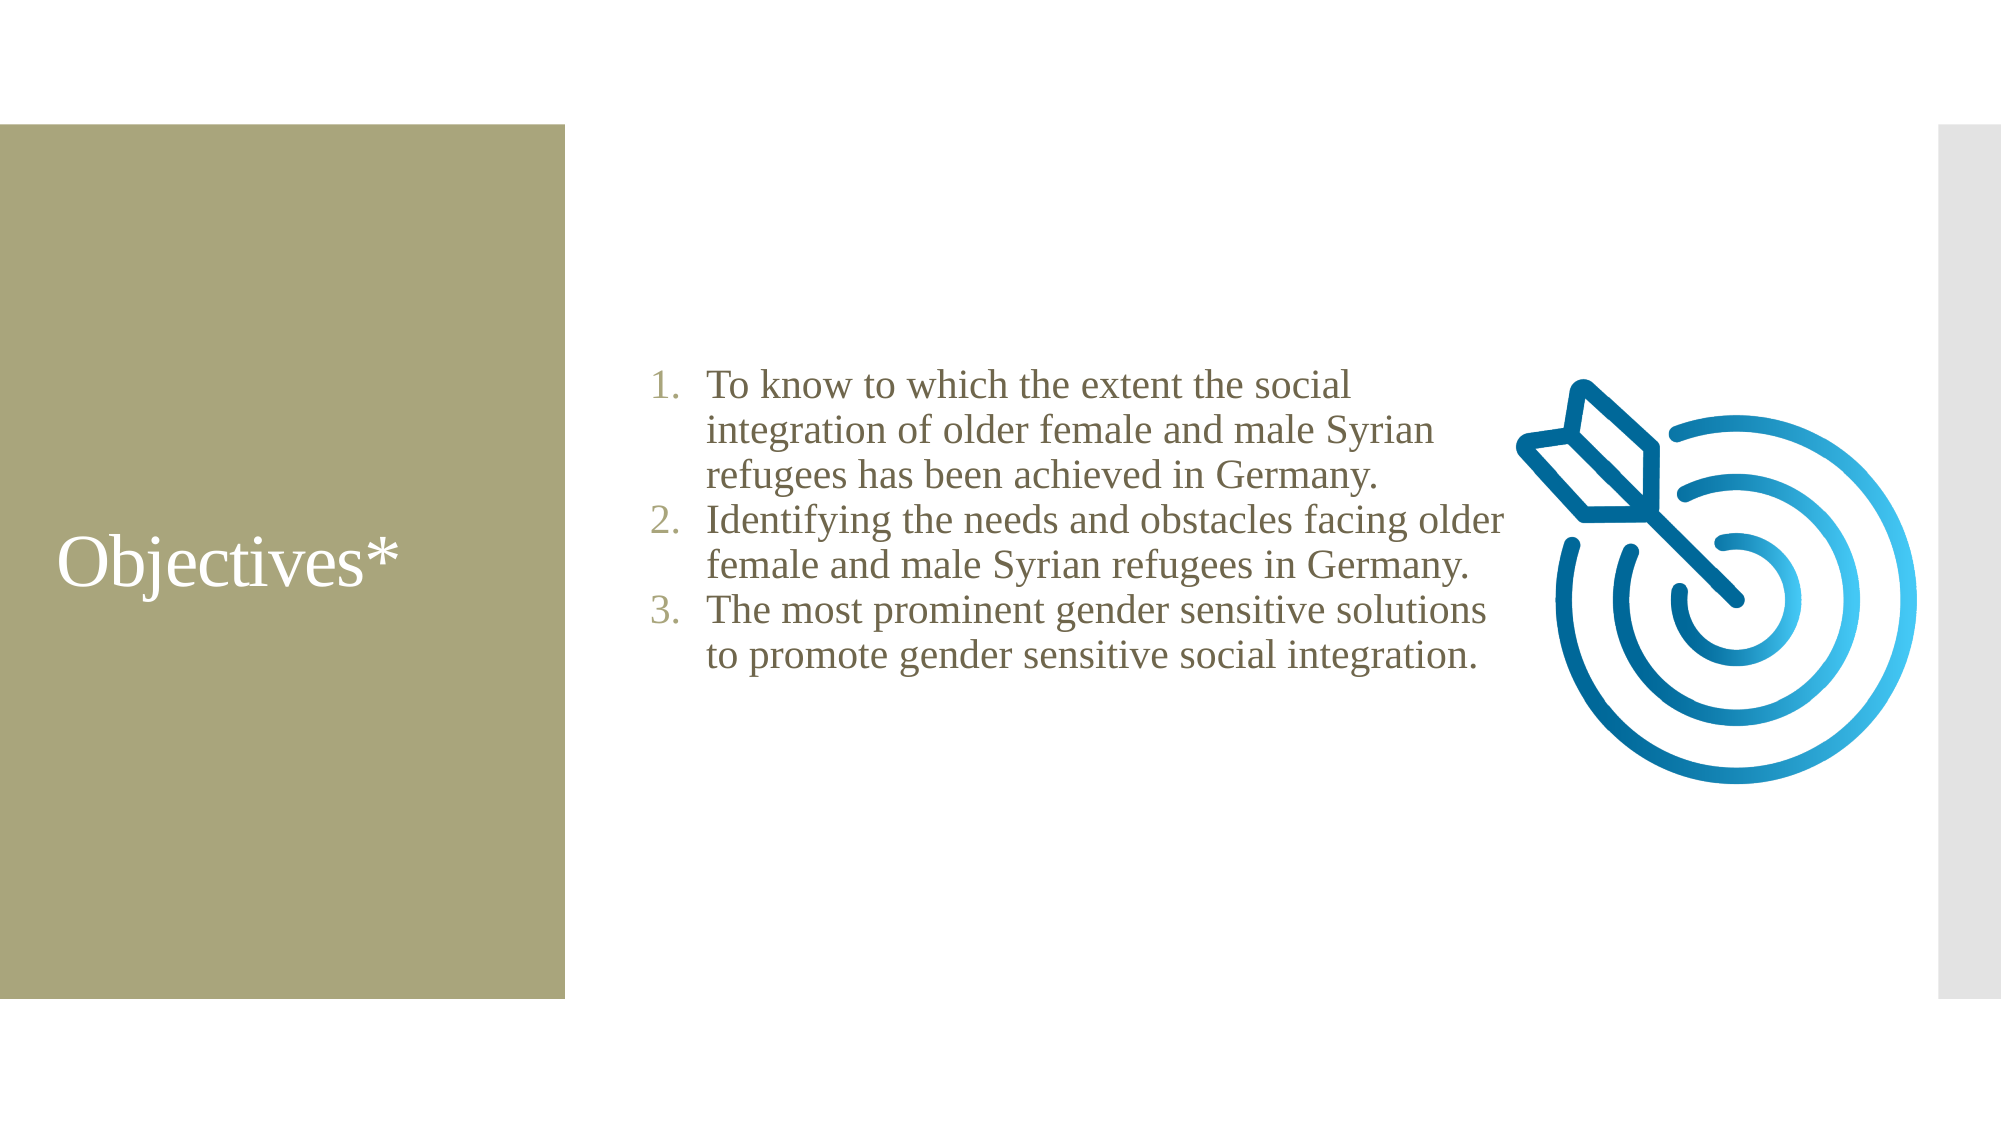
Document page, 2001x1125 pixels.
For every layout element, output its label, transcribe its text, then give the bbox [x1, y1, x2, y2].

title Objectives* [41, 184, 525, 940]
picture [1499, 358, 1932, 816]
list To know to which the extent the social integration of older female and male Syrian refugees has been achieved in Germany. Identifying the needs and obstacles facing older female and male Syrian refugees in Germany. The most prominent gender sensitive solutions to promote gender sensitive social integration. [634, 141, 1546, 982]
